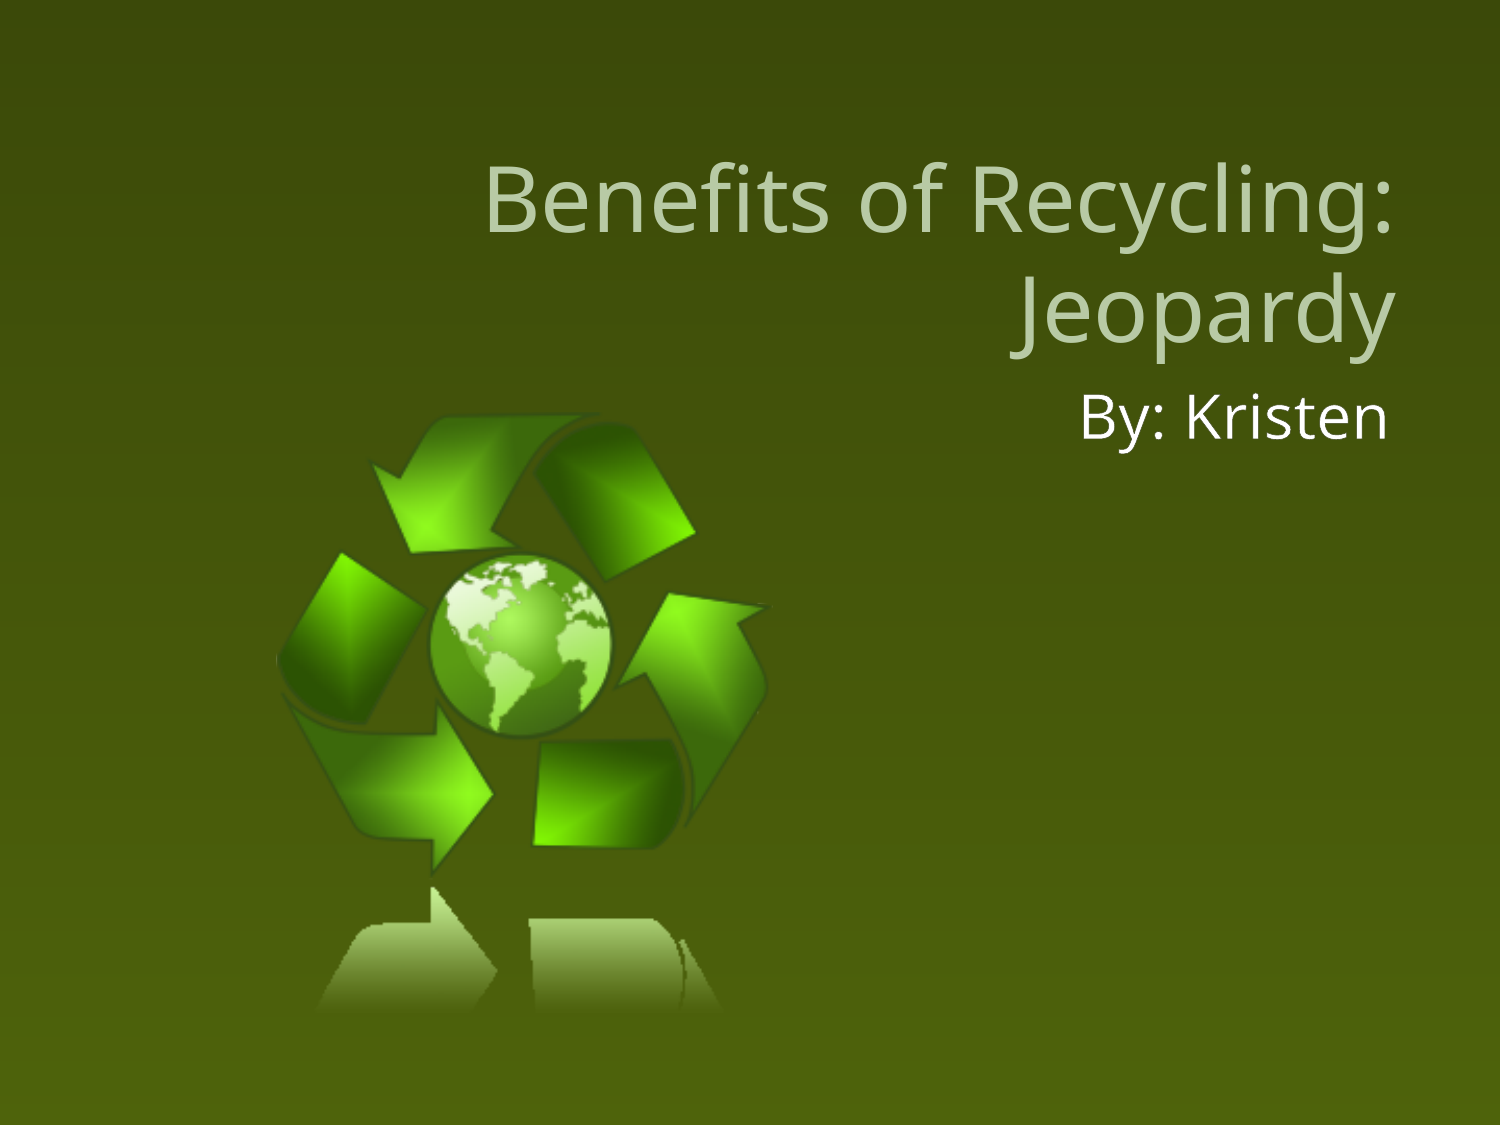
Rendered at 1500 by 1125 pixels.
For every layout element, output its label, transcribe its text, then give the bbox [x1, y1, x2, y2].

picture [224, 412, 826, 1013]
title Benefits of Recycling: Jeopardy [88, 127, 1412, 369]
subtitle By: Kristen [88, 369, 1412, 657]
